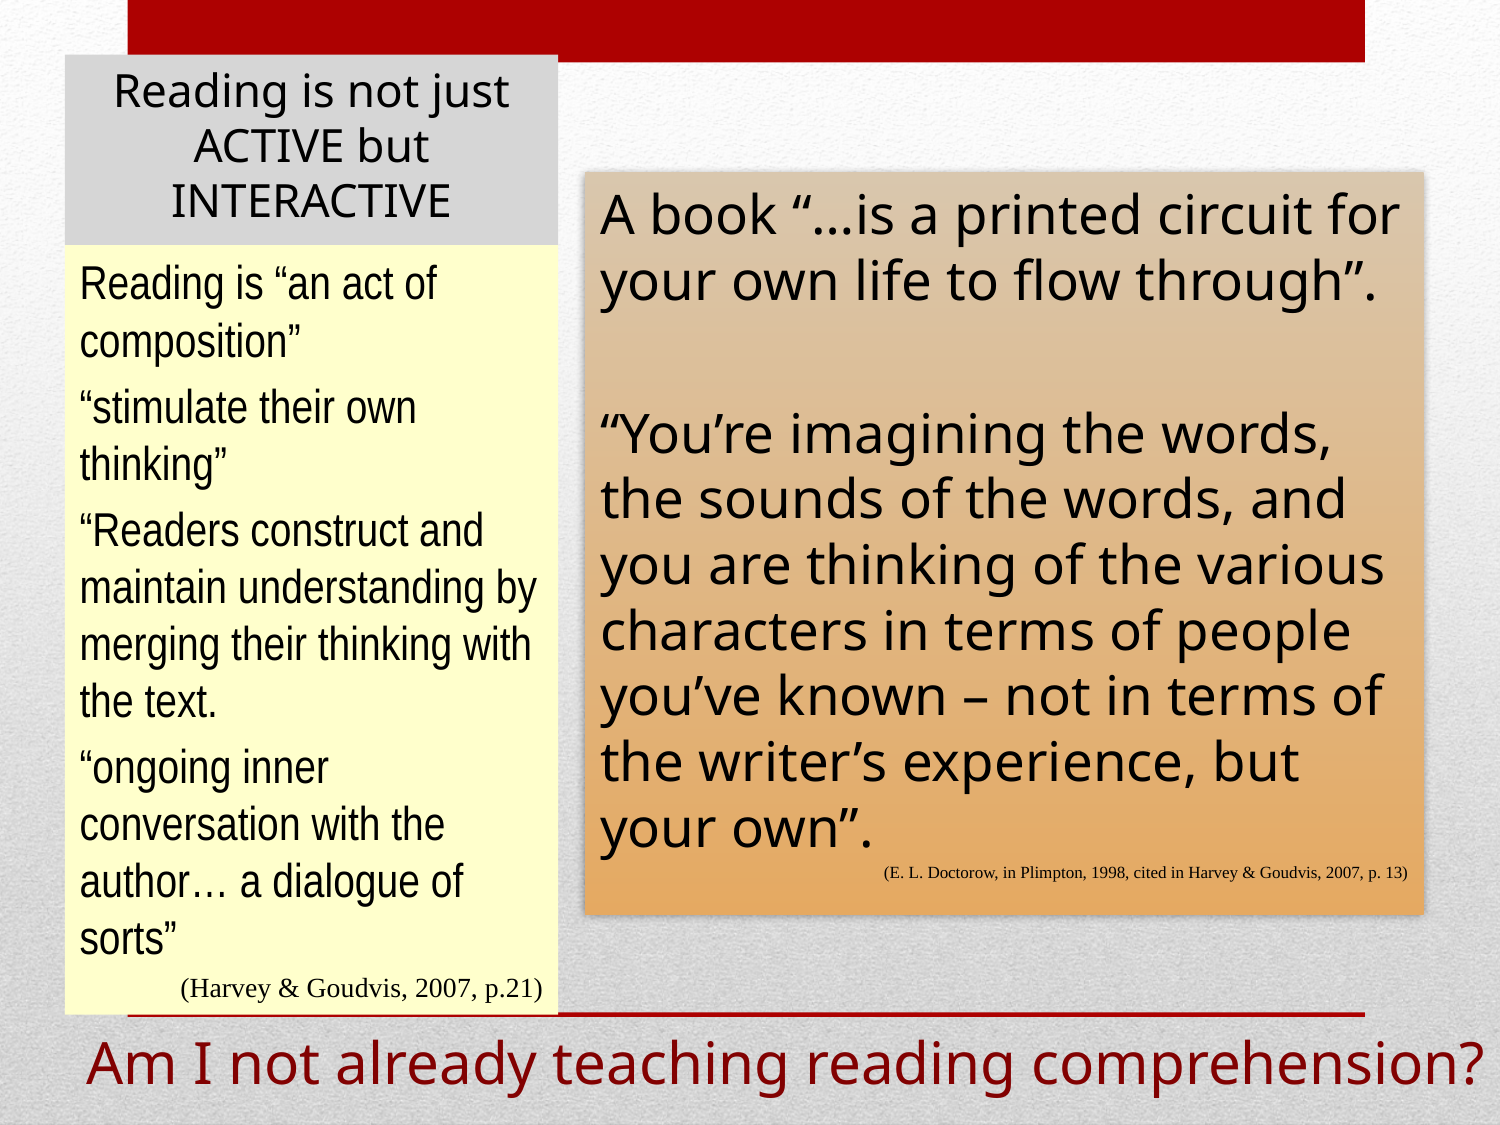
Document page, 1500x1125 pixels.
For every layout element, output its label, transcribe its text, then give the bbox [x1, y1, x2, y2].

text_box Reading is “an act of composition” “stimulate their own thinking” “Readers construct and maintain understanding by merging their thinking with the text. “ongoing inner conversation with the author… a dialogue of sorts” (Harvey & Goudvis, 2007, p.21) [64, 245, 559, 1015]
text_box A book “…is a printed circuit for your own life to flow through”. “You’re imagining the words, the sounds of the words, and you are thinking of the various characters in terms of people you’ve known – not in terms of the writer’s experience, but your own”. (E. L. Doctorow, in Plimpton, 1998, cited in Harvey & Goudvis, 2007, p. 13) [584, 171, 1425, 916]
text_box Reading is not just ACTIVE but INTERACTIVE [64, 54, 559, 245]
text_box Am I not already teaching reading comprehension? [3, 1018, 1500, 1104]
